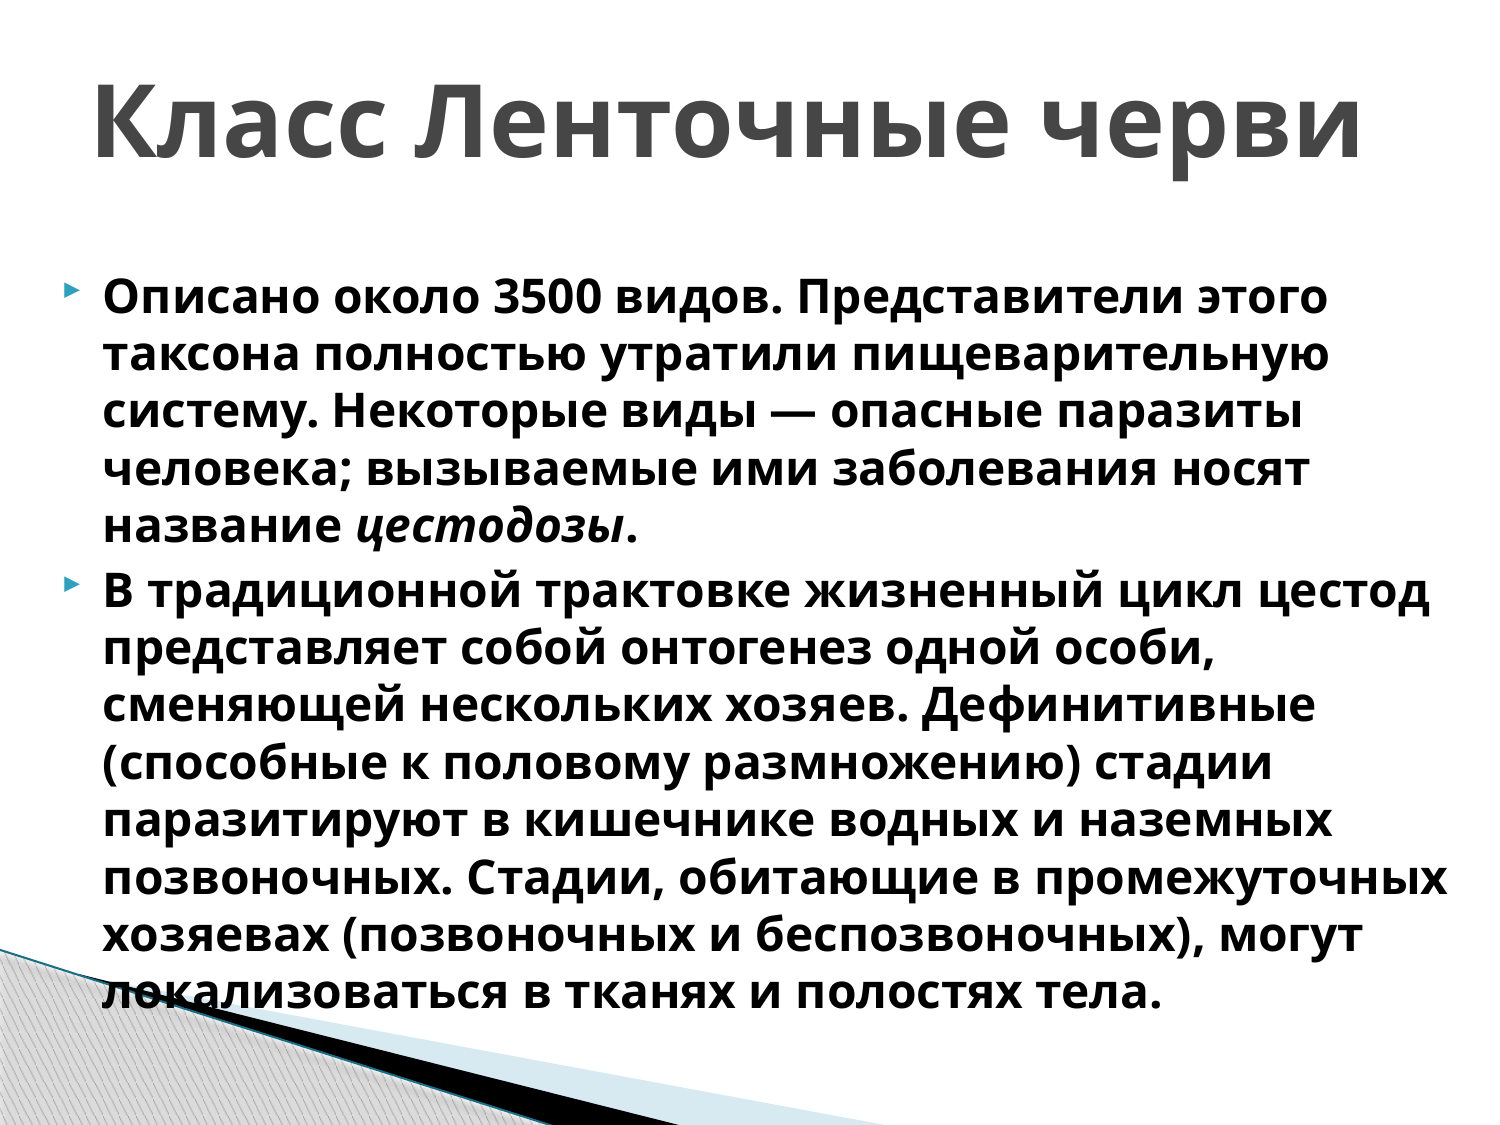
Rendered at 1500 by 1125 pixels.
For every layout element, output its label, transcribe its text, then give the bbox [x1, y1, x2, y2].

title Класс Ленточные черви [75, 35, 1425, 200]
list Описано около 3500 видов. Представители этого таксона полностью утратили пищеварительную систему. Некоторые виды — опасные паразиты человека; вызываемые ими заболевания носят название цестодозы. В традиционной трактовке жизненный цикл цестод представляет собой онтогенез одной особи, сменяющей нескольких хозяев. Дефинитивные (способные к половому размножению) стадии паразитируют в кишечнике водных и наземных позвоночных. Стадии, обитающие в промежуточных хозяевах (позвоночных и беспозвоночных), могут локализоваться в тканях и полостях тела. [46, 257, 1465, 1090]
